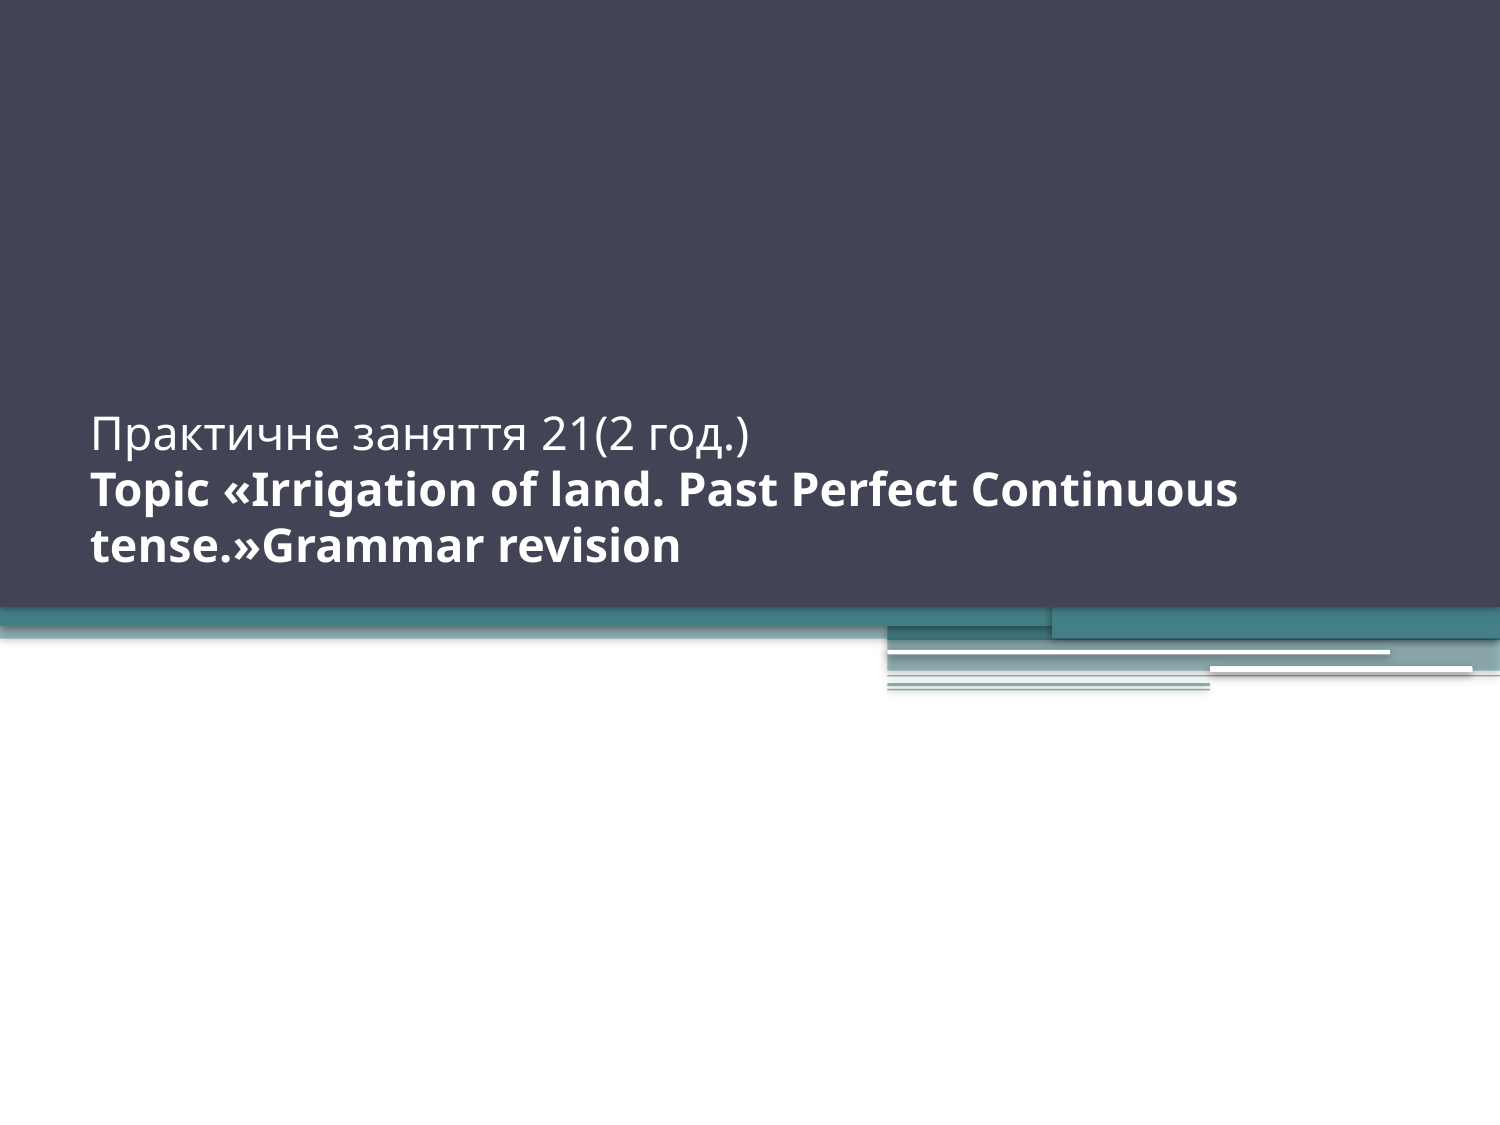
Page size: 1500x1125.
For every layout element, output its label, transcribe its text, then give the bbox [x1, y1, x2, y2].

title Практичне заняття 21(2 год.) Topic «Irrigation of land. Past Perfect Continuous tense.»Grammar revision [75, 394, 1463, 636]
